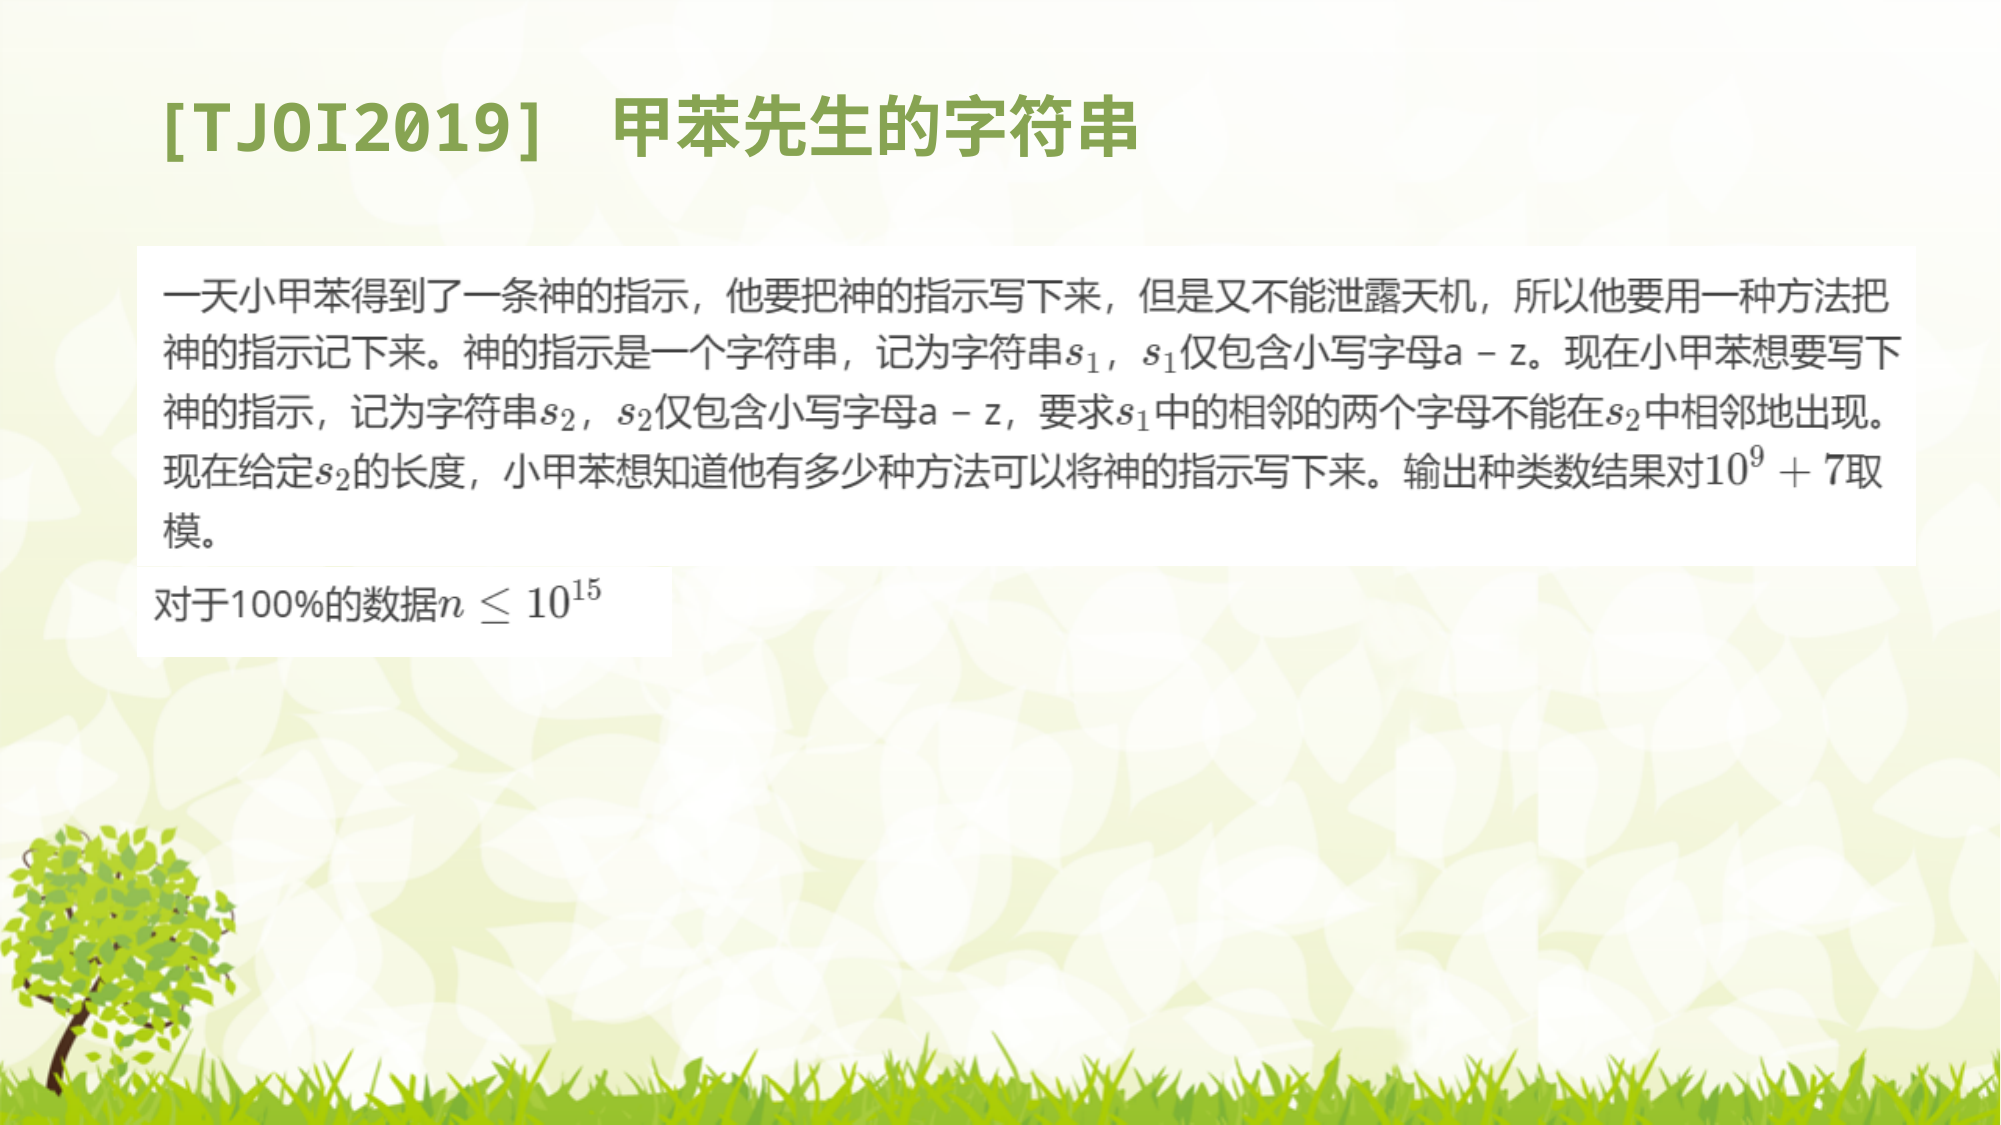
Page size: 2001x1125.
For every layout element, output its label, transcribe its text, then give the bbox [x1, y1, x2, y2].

picture [0, 0, 2001, 1125]
title [TJOI2019] 甲苯先生的字符串 [137, 59, 1863, 200]
